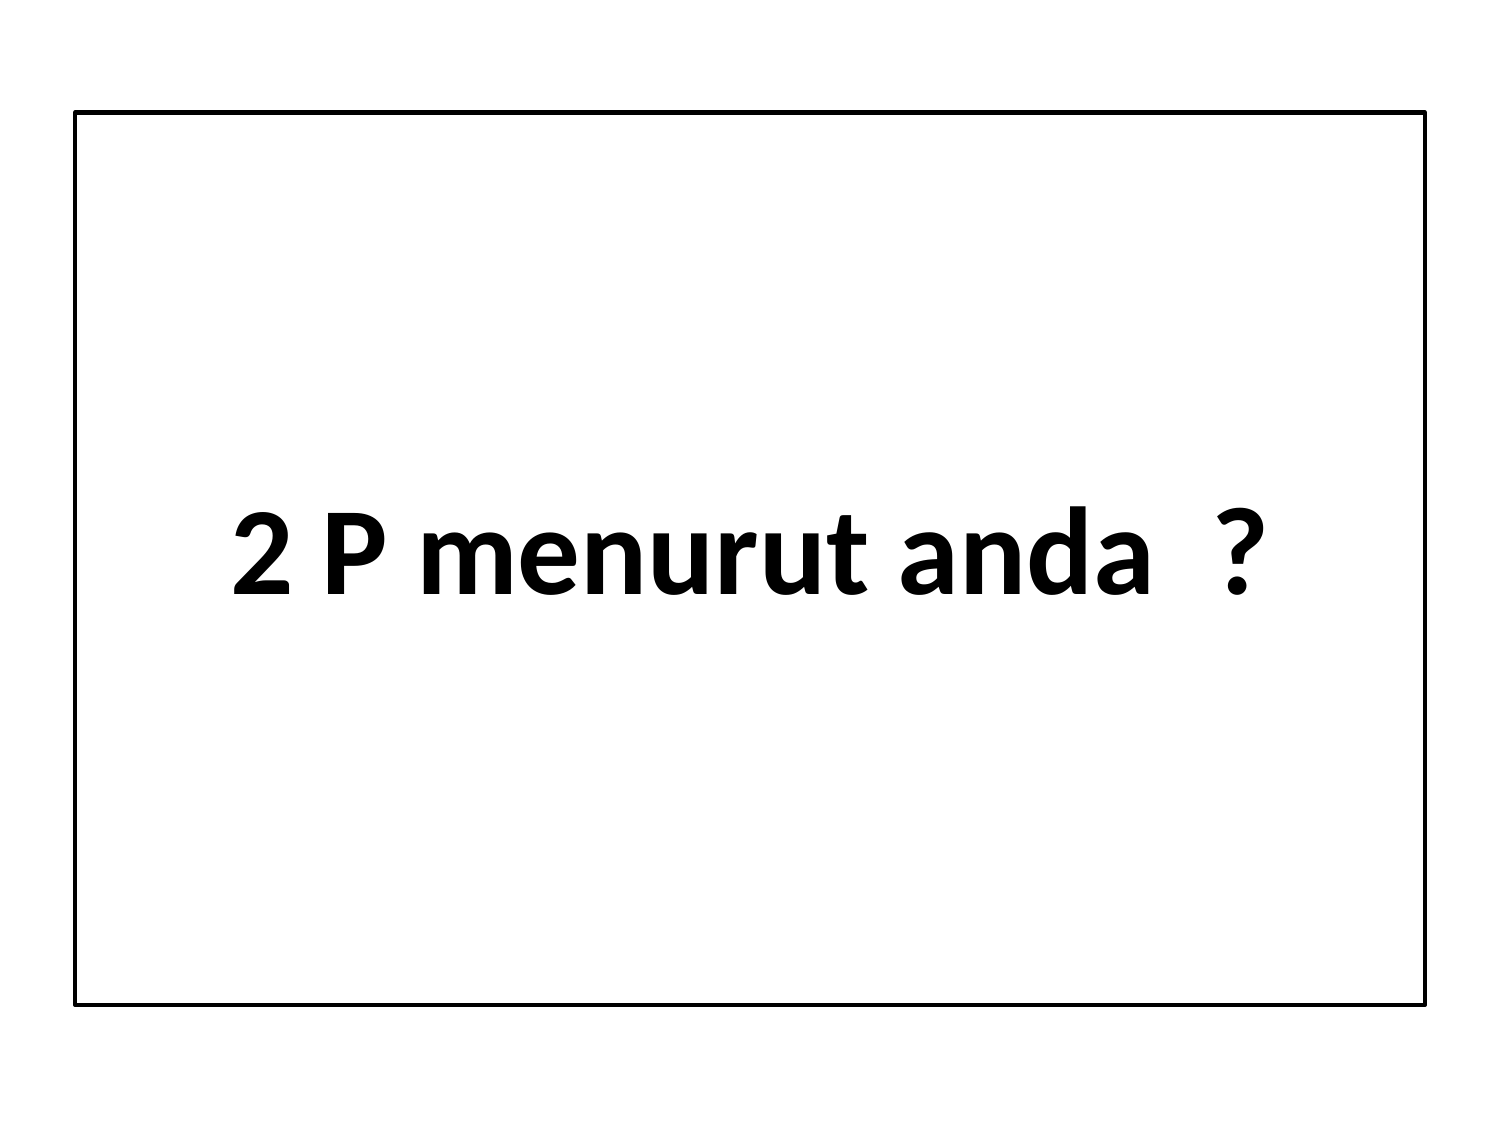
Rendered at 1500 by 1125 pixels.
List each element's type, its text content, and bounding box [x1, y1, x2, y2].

list 2 P menurut anda ? [73, 110, 1427, 1007]
